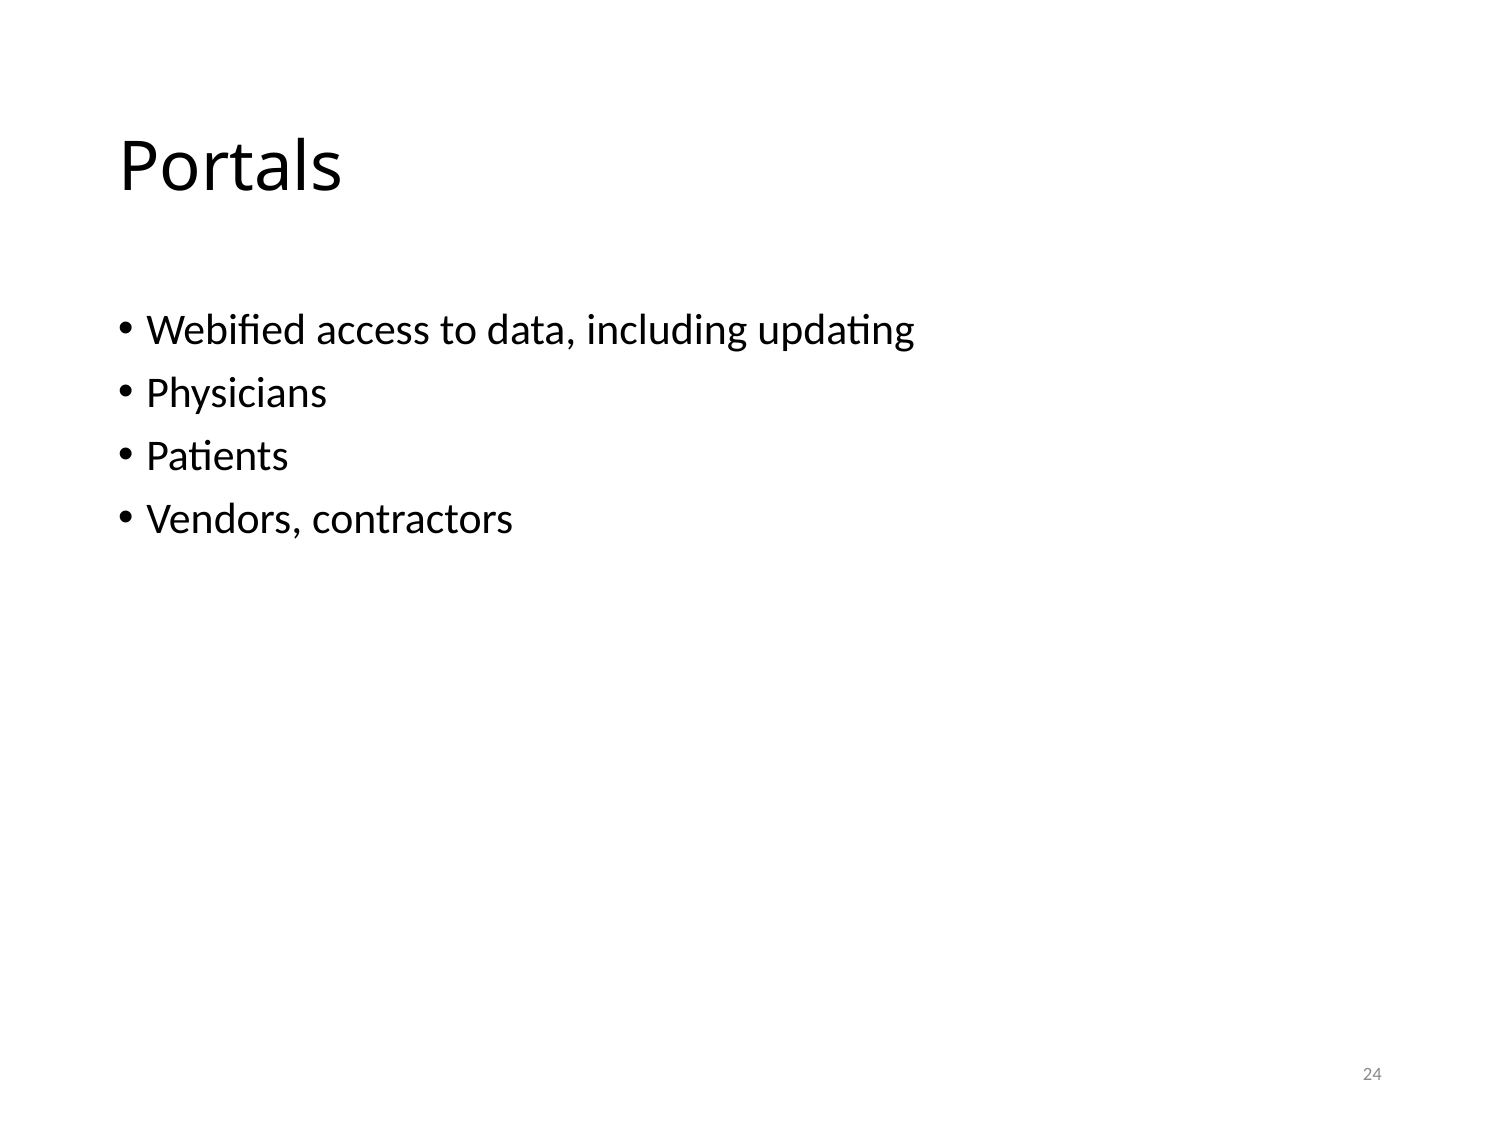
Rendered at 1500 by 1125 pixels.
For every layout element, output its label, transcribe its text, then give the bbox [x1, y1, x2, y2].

slide_number 24 [1059, 1042, 1397, 1103]
list Webified access to data, including updating Physicians Patients Vendors, contractors [103, 299, 1397, 1014]
title Portals [103, 59, 1397, 278]
